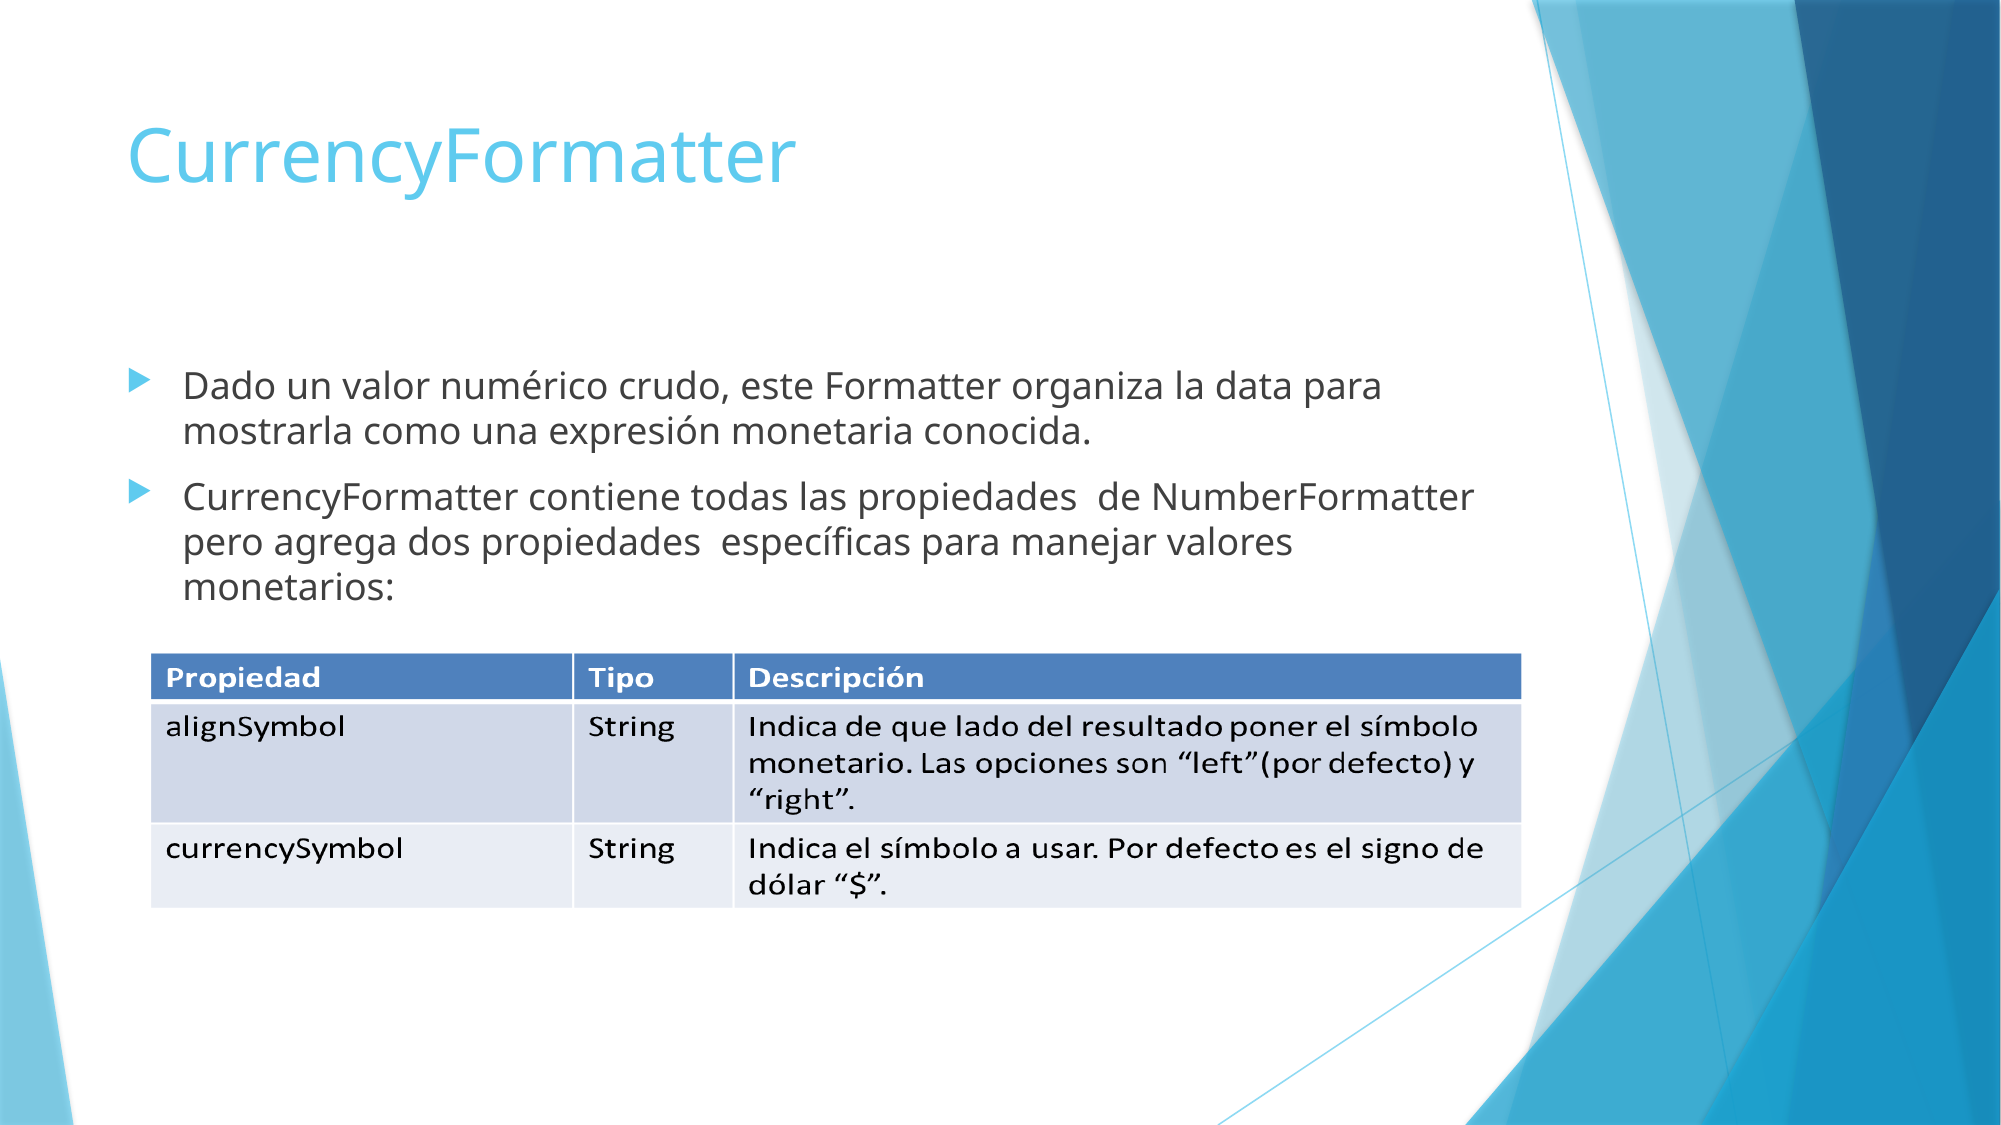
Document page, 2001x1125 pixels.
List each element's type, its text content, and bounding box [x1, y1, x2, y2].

picture [149, 647, 1522, 921]
title CurrencyFormatter [111, 99, 1522, 317]
list Dado un valor numérico crudo, este Formatter organiza la data para mostrarla como una expresión monetaria conocida. CurrencyFormatter contiene todas las propiedades de NumberFormatter pero agrega dos propiedades específicas para manejar valores monetarios: [111, 354, 1522, 992]
